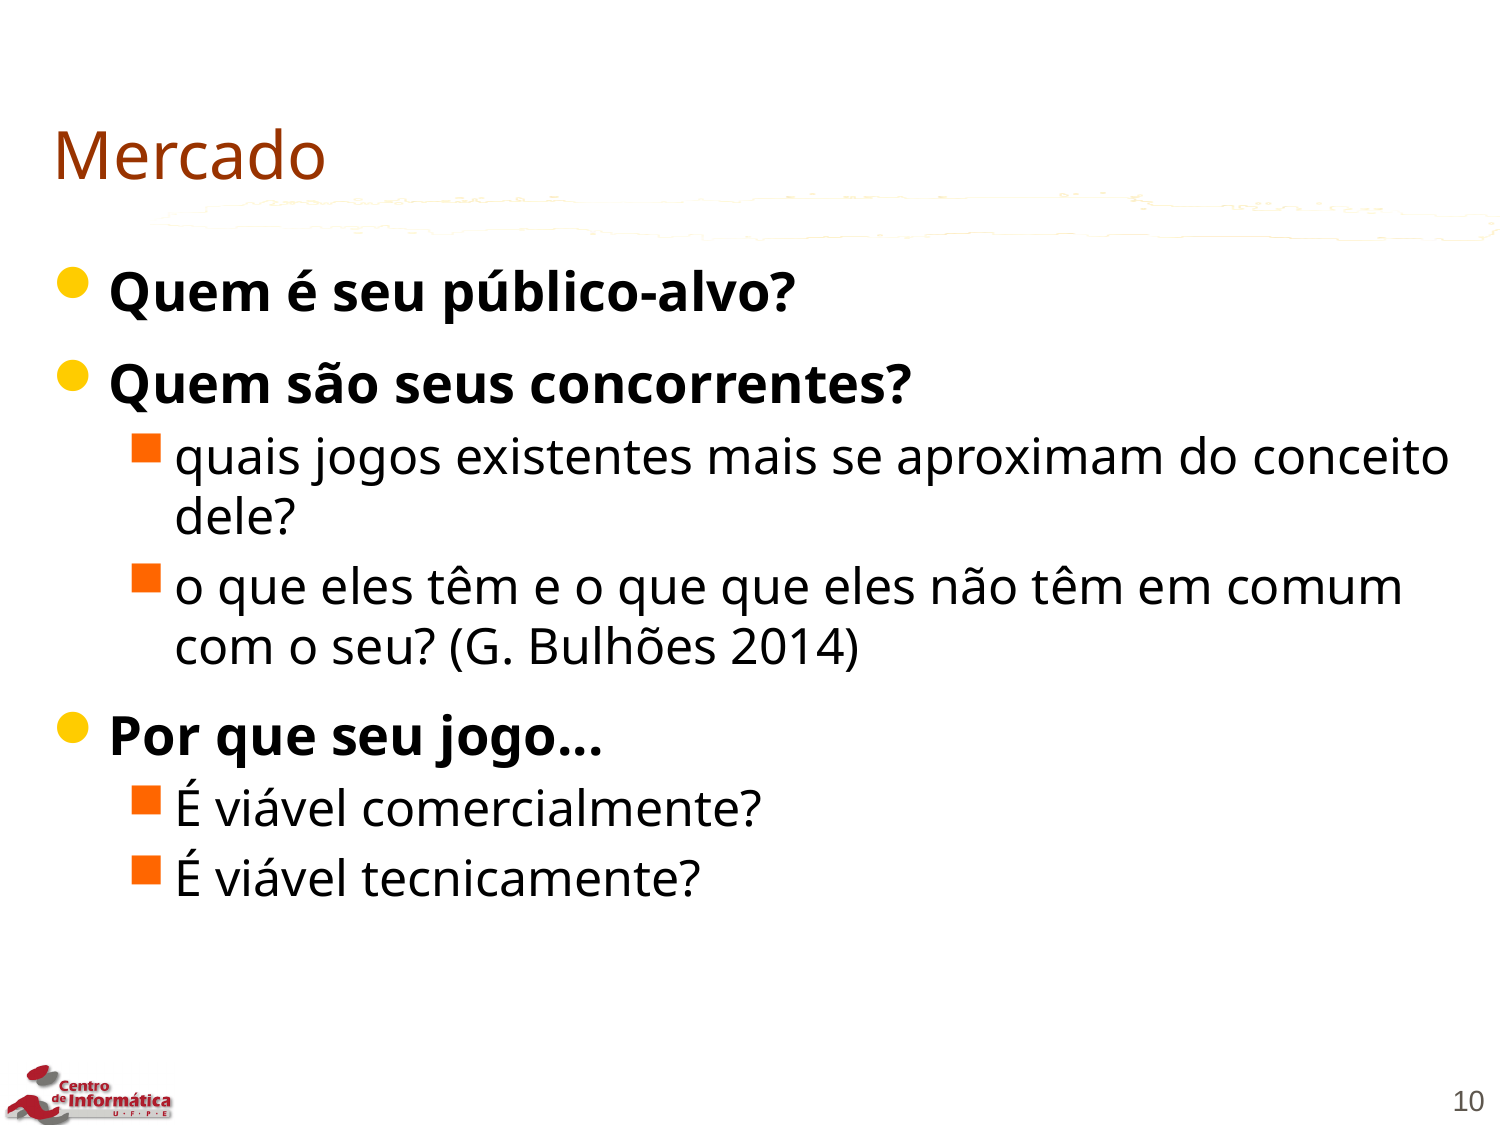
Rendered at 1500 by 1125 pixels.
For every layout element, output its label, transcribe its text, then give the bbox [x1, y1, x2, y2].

list Quem é seu público-alvo? Quem são seus concorrentes? quais jogos existentes mais se aproximam do conceito dele? o que eles têm e o que que eles não têm em comum com o seu? (G. Bulhões 2014) Por que seu jogo... É viável comercialmente? É viável tecnicamente? [37, 249, 1475, 1025]
picture [0, 1062, 175, 1125]
title Mercado [37, 12, 1434, 200]
slide_number 10 [1187, 1049, 1500, 1125]
